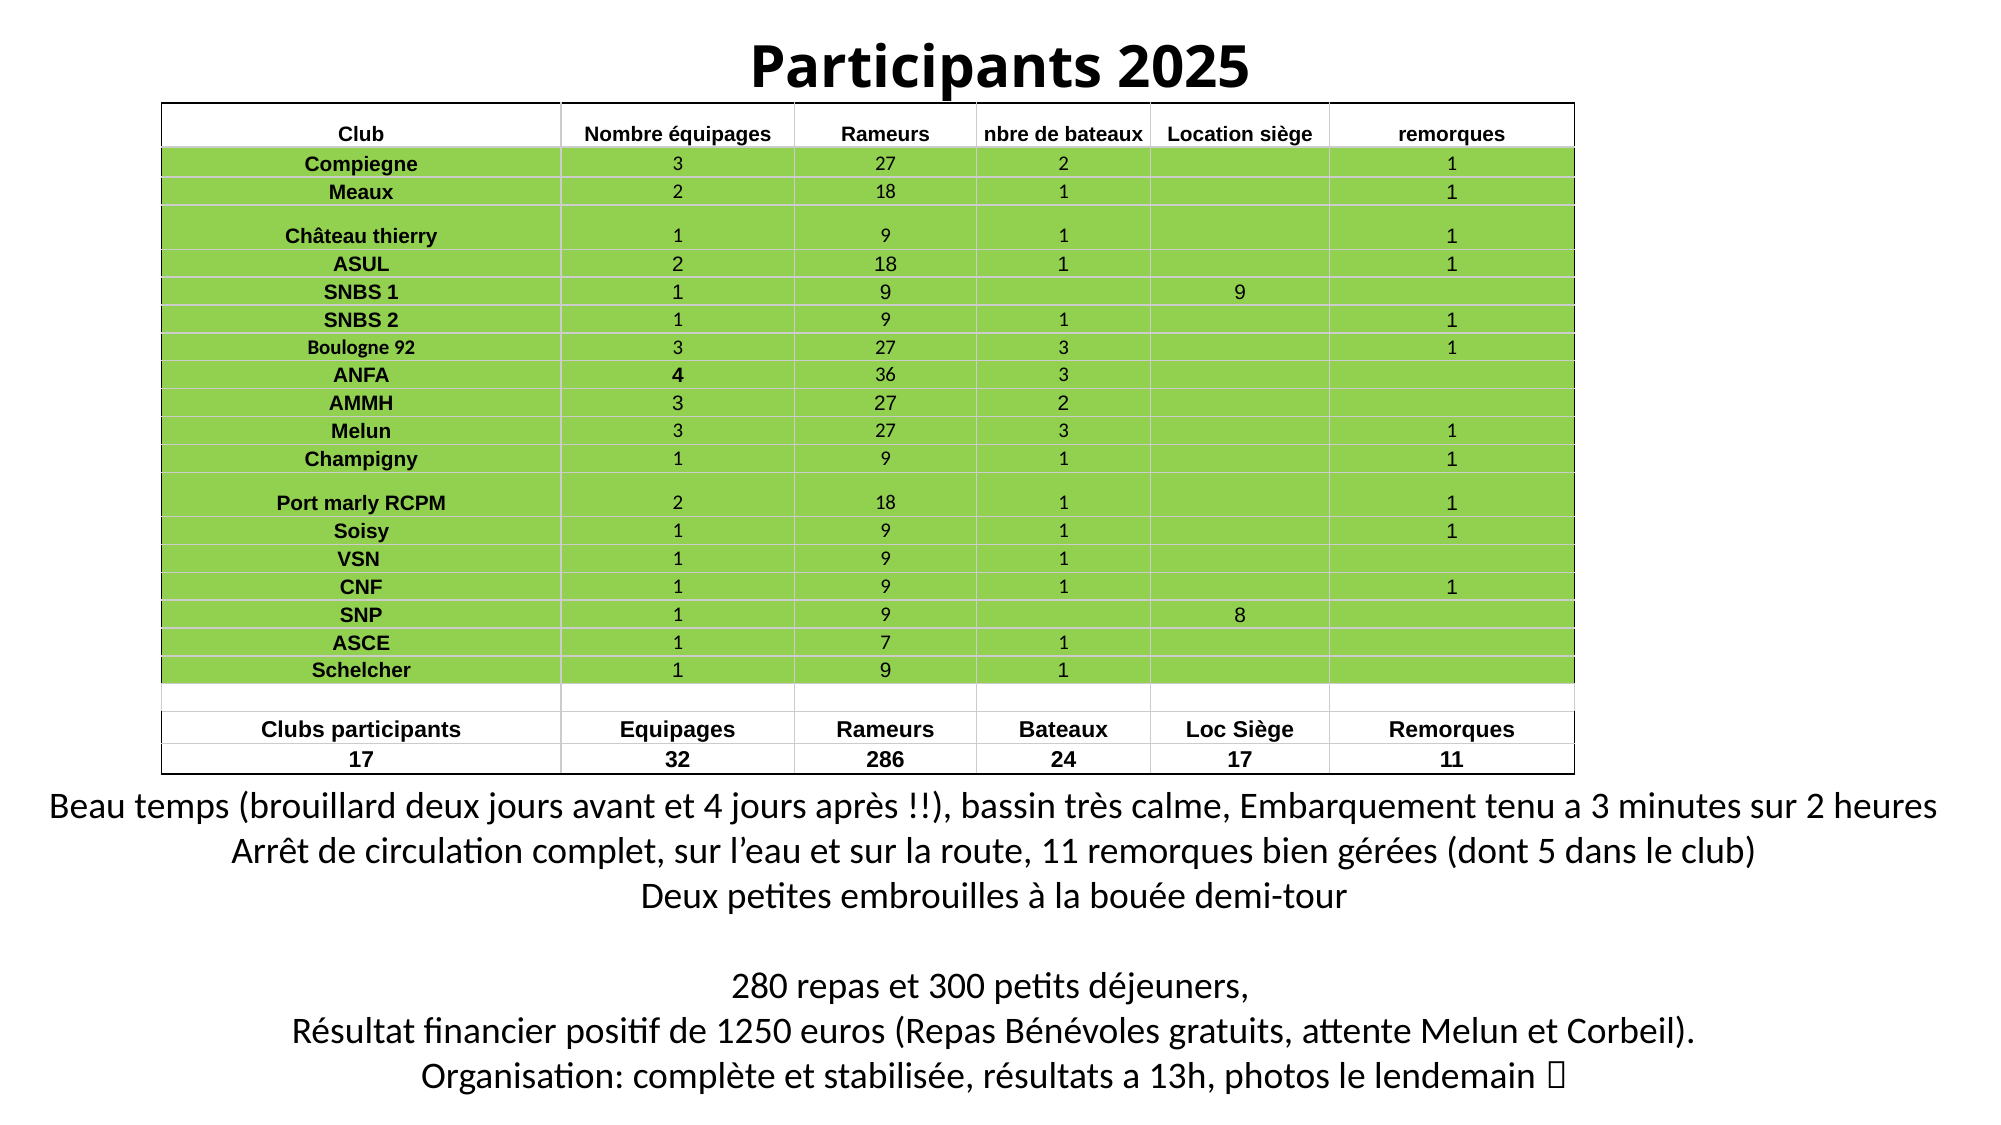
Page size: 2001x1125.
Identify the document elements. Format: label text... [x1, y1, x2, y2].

table_cell Bateaux [977, 712, 1150, 743]
table_cell 1 [562, 445, 794, 472]
table_cell 1 [1330, 206, 1574, 249]
table_cell 1 [562, 629, 794, 655]
table_cell ANFA [162, 361, 560, 388]
table_cell Compiegne [162, 148, 560, 176]
table_cell 3 [562, 334, 794, 360]
table_cell Remorques [1330, 712, 1574, 743]
table_cell [977, 601, 1150, 627]
text_box Beau temps (brouillard deux jours avant et 4 jours après !!), bassin très calme, Embarquement tenu a 3 minutes sur 2 heures Arrêt de circulation complet, sur l’eau et sur la route, 11 remorques bien gérées (dont 5 dans le club) Deux petites embrouilles à la bouée demi-tour 280 repas et 300 petits déjeuners, Résultat financier positif de 1250 euros (Repas Bénévoles gratuits, attente Melun et Corbeil). Organisation: complète et stabilisée, résultats a 13h, photos le lendemain  [0, 773, 1990, 1104]
table_cell 1 [1330, 306, 1574, 332]
table_cell 1 [562, 573, 794, 599]
table_cell SNP [162, 601, 560, 627]
table_cell [1151, 206, 1329, 249]
table_cell 1 [562, 206, 794, 249]
table_cell 27 [795, 389, 976, 416]
table_cell [1151, 573, 1329, 599]
table_cell Rameurs [795, 712, 976, 743]
table_cell [1151, 657, 1329, 683]
table_cell Boulogne 92 [162, 334, 560, 360]
table_cell [1330, 684, 1574, 711]
table_cell 2 [562, 250, 794, 276]
table_cell [1330, 545, 1574, 572]
table_cell 9 [795, 601, 976, 627]
table_cell 2 [977, 148, 1150, 176]
table_cell [1151, 684, 1329, 711]
table_cell Schelcher [162, 657, 560, 683]
table_cell 1 [1330, 517, 1574, 544]
table_cell [1151, 517, 1329, 544]
table_cell 1 [977, 445, 1150, 472]
table_cell 18 [795, 250, 976, 276]
table_cell [1151, 473, 1329, 516]
table_cell 1 [562, 278, 794, 304]
table_cell 1 [977, 250, 1150, 276]
table_cell Equipages [562, 712, 794, 743]
table_header remorques [1330, 104, 1574, 146]
table_cell 1 [562, 306, 794, 332]
table_cell Soisy [162, 517, 560, 544]
table_cell 3 [562, 389, 794, 416]
table_cell 1 [562, 657, 794, 683]
table_cell AMMH [162, 389, 560, 416]
table_cell VSN [162, 545, 560, 572]
table_cell 9 [795, 657, 976, 683]
table_cell 1 [1330, 250, 1574, 276]
table_cell 9 [795, 573, 976, 599]
table_cell 9 [795, 445, 976, 472]
table_cell Clubs participants [162, 712, 560, 743]
table_cell [562, 684, 794, 711]
table_cell [1151, 629, 1329, 655]
table_cell 2 [562, 178, 794, 204]
title Participants 2025 [137, 34, 1863, 103]
table_cell 8 [1151, 601, 1329, 627]
table_cell 9 [795, 206, 976, 249]
table_cell 18 [795, 178, 976, 204]
table_cell 1 [977, 178, 1150, 204]
table_cell 36 [795, 361, 976, 388]
table_cell 1 [1330, 573, 1574, 599]
table_cell 1 [977, 206, 1150, 249]
table_cell CNF [162, 573, 560, 599]
table_cell 286 [795, 744, 976, 773]
table_cell 18 [795, 473, 976, 516]
table_cell [977, 684, 1150, 711]
table_cell 9 [795, 306, 976, 332]
table_cell 1 [1330, 473, 1574, 516]
table_cell 1 [562, 545, 794, 572]
table_cell 1 [1330, 148, 1574, 176]
table_cell 9 [795, 545, 976, 572]
table_cell SNBS 2 [162, 306, 560, 332]
table_cell SNBS 1 [162, 278, 560, 304]
table_cell 3 [977, 334, 1150, 360]
table_cell [977, 278, 1150, 304]
table_cell 1 [977, 306, 1150, 332]
table_cell 1 [562, 517, 794, 544]
table_cell [1330, 629, 1574, 655]
table_cell 4 [562, 361, 794, 388]
table_cell 1 [977, 517, 1150, 544]
table_cell 24 [977, 744, 1150, 773]
table_cell 1 [1330, 178, 1574, 204]
table_cell 1 [977, 473, 1150, 516]
table_cell 9 [1151, 278, 1329, 304]
table_cell 1 [977, 545, 1150, 572]
table_cell 11 [1330, 744, 1574, 773]
table_cell [1151, 148, 1329, 176]
table_cell 9 [795, 517, 976, 544]
table_cell Port marly RCPM [162, 473, 560, 516]
table_cell Champigny [162, 445, 560, 472]
table_cell 9 [795, 278, 976, 304]
table_cell [1330, 601, 1574, 627]
table_cell 1 [977, 629, 1150, 655]
table_cell [1151, 334, 1329, 360]
table_cell [1151, 250, 1329, 276]
table_cell [1151, 178, 1329, 204]
table_cell [1151, 545, 1329, 572]
table_cell 17 [1151, 744, 1329, 773]
table_cell 1 [1330, 417, 1574, 444]
table_header nbre de bateaux [977, 104, 1150, 146]
table_cell 2 [562, 473, 794, 516]
table_header Club [162, 104, 560, 146]
table_cell [1330, 657, 1574, 683]
table_cell [1330, 278, 1574, 304]
table_cell Meaux [162, 178, 560, 204]
table_cell 3 [977, 417, 1150, 444]
table_cell 32 [562, 744, 794, 773]
table_cell Melun [162, 417, 560, 444]
table_cell ASCE [162, 629, 560, 655]
table_cell 1 [1330, 334, 1574, 360]
table_cell [795, 684, 976, 711]
table_cell [1151, 389, 1329, 416]
table_cell 1 [1330, 445, 1574, 472]
table_cell 2 [977, 389, 1150, 416]
table_header Rameurs [795, 104, 976, 146]
table_cell 27 [795, 148, 976, 176]
table_cell 3 [977, 361, 1150, 388]
table_cell [1151, 306, 1329, 332]
table_cell [162, 684, 560, 711]
table_header Location siège [1151, 104, 1329, 146]
table_cell 17 [162, 744, 560, 773]
table_cell [1330, 389, 1574, 416]
table_cell 3 [562, 417, 794, 444]
table_cell 27 [795, 417, 976, 444]
table_cell [1151, 361, 1329, 388]
table_cell 1 [562, 601, 794, 627]
table_cell 7 [795, 629, 976, 655]
table_cell 1 [977, 657, 1150, 683]
table_cell Château thierry [162, 206, 560, 249]
table_cell 3 [562, 148, 794, 176]
table_cell 27 [795, 334, 976, 360]
table_cell ASUL [162, 250, 560, 276]
table_cell [1151, 417, 1329, 444]
table_cell 1 [977, 573, 1150, 599]
table_header Nombre équipages [562, 104, 794, 146]
table_cell Loc Siège [1151, 712, 1329, 743]
table_cell [1151, 445, 1329, 472]
table_cell [1330, 361, 1574, 388]
